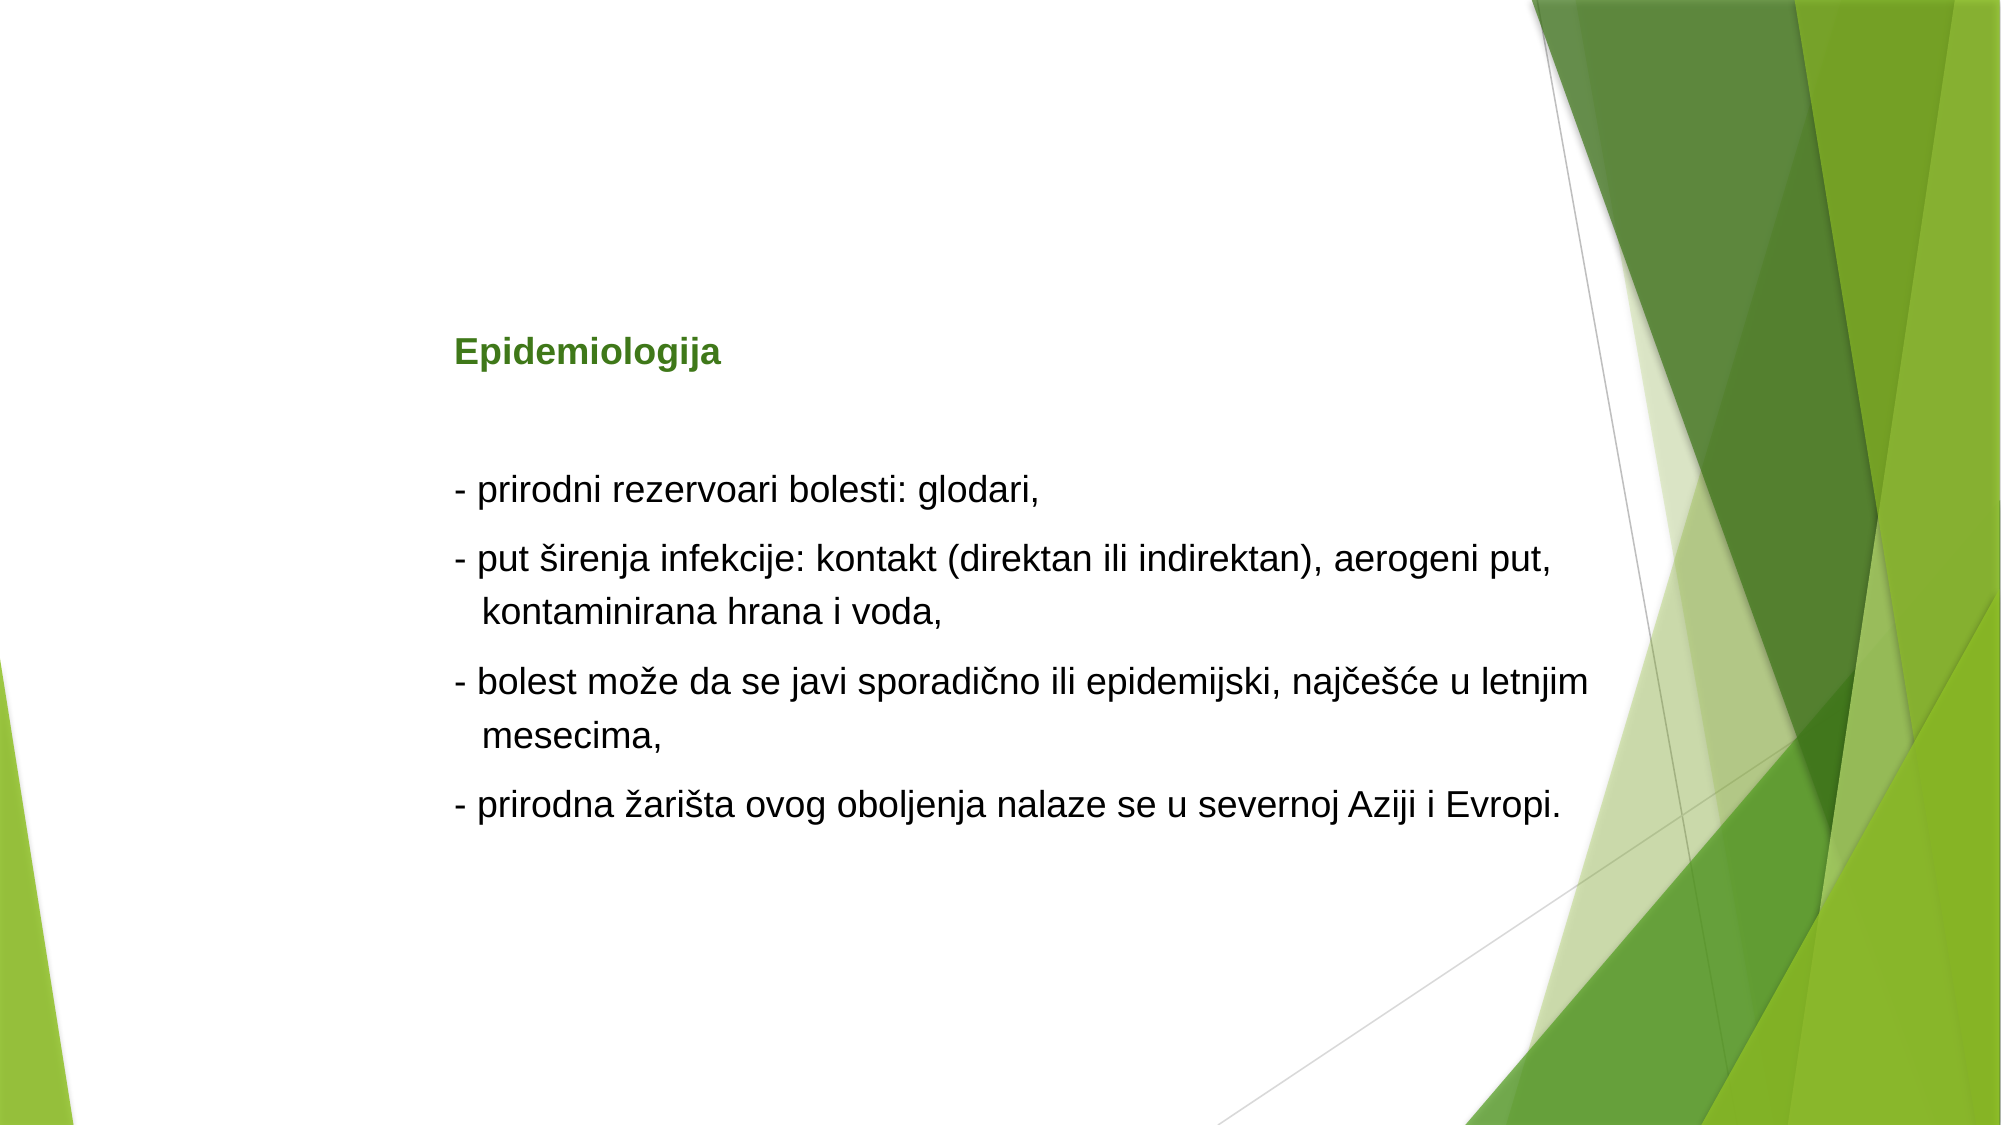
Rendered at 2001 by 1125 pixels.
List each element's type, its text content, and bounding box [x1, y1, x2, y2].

text_box Epidemiologija - prirodni rezervoari bolesti: glodari, - put širenja infekcije: kontakt (direktan ili indirektan), aerogeni put, kontaminirana hrana i voda, - bolest može da se javi sporadično ili epidemijski, najčešće u letnjim mesecima, - prirodna žarišta ovog oboljenja nalaze se u severnoj Aziji i Evropi. [439, 310, 1649, 832]
